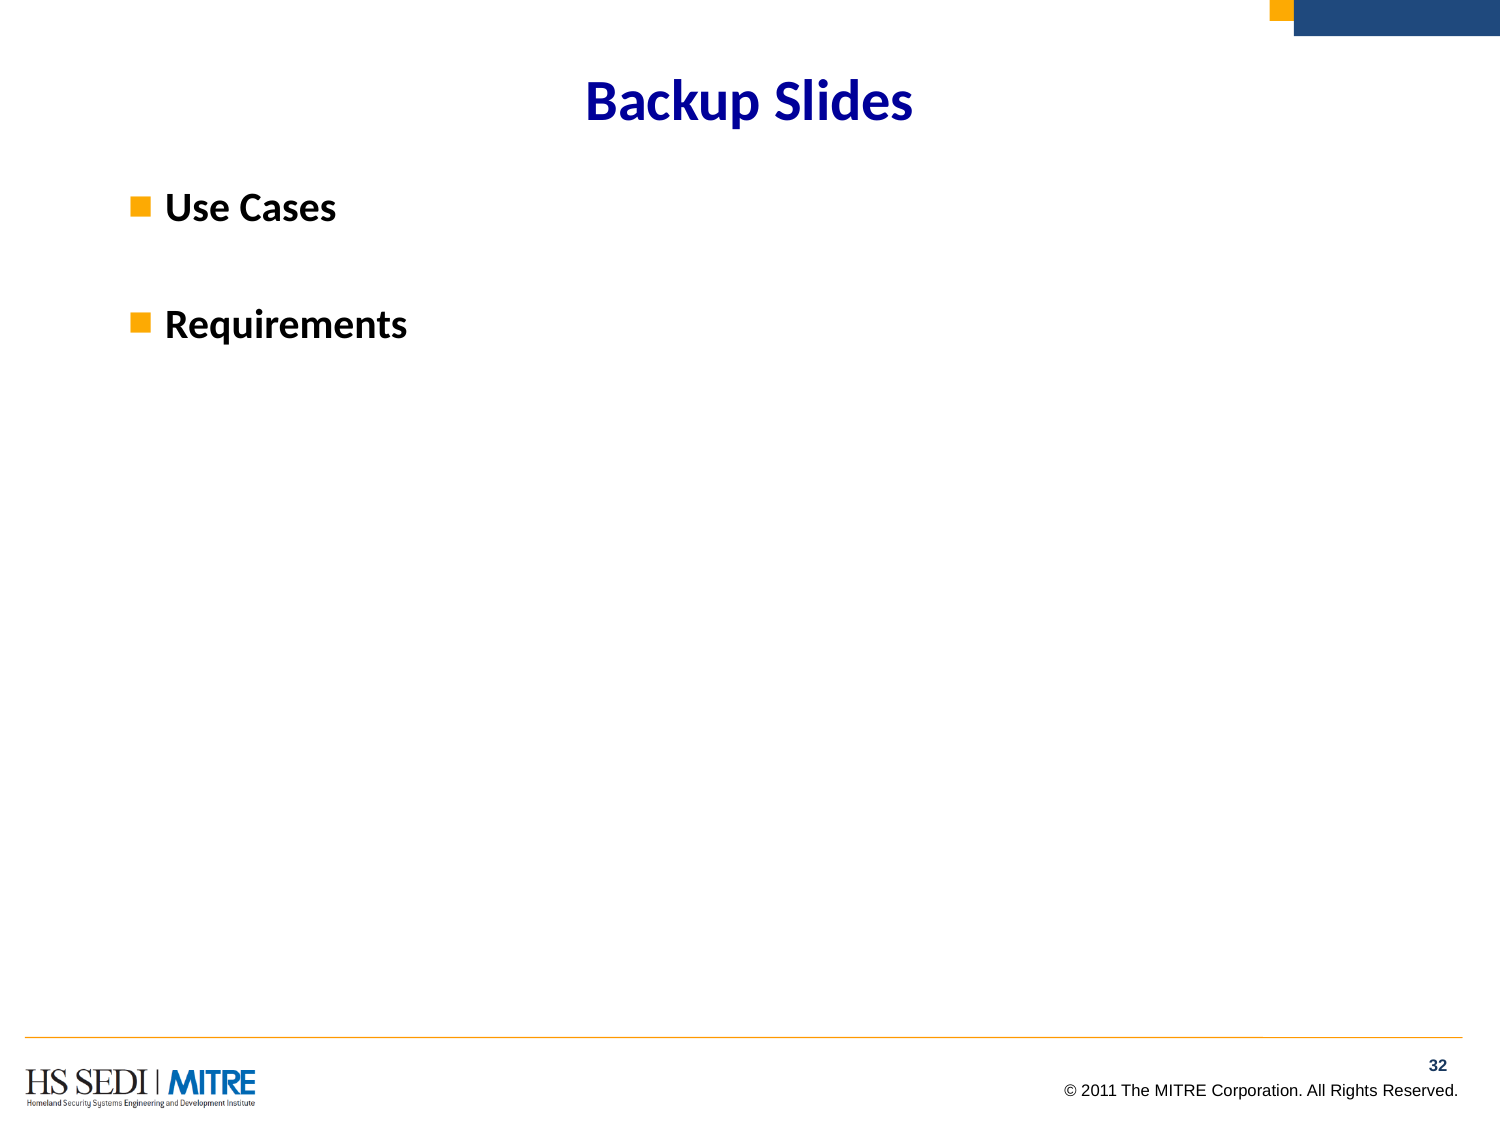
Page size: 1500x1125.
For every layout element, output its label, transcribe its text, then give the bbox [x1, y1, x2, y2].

slide_number 31 [1374, 1049, 1463, 1076]
title Backup Slides [43, 62, 1457, 151]
list Use Cases Requirements [112, 180, 1387, 1024]
picture [20, 1058, 271, 1122]
